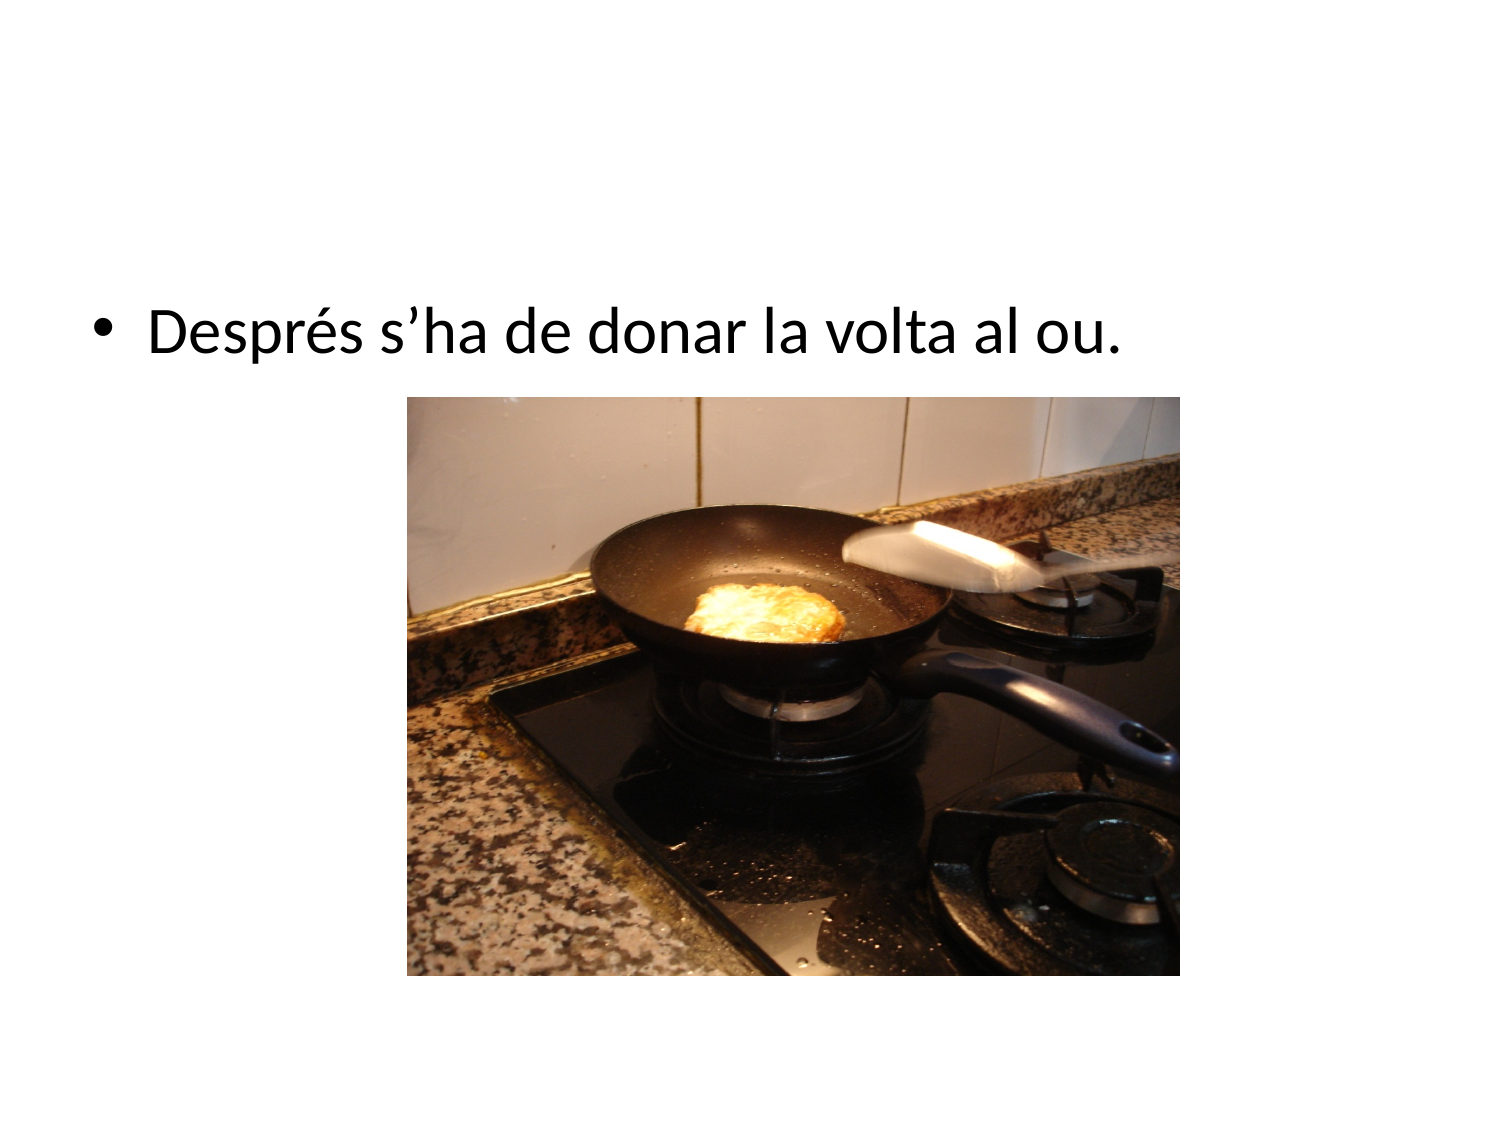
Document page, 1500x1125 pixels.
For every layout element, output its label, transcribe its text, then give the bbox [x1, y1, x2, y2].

list Després s’ha de donar la volta al ou. [76, 278, 1427, 1022]
picture [407, 396, 1180, 977]
